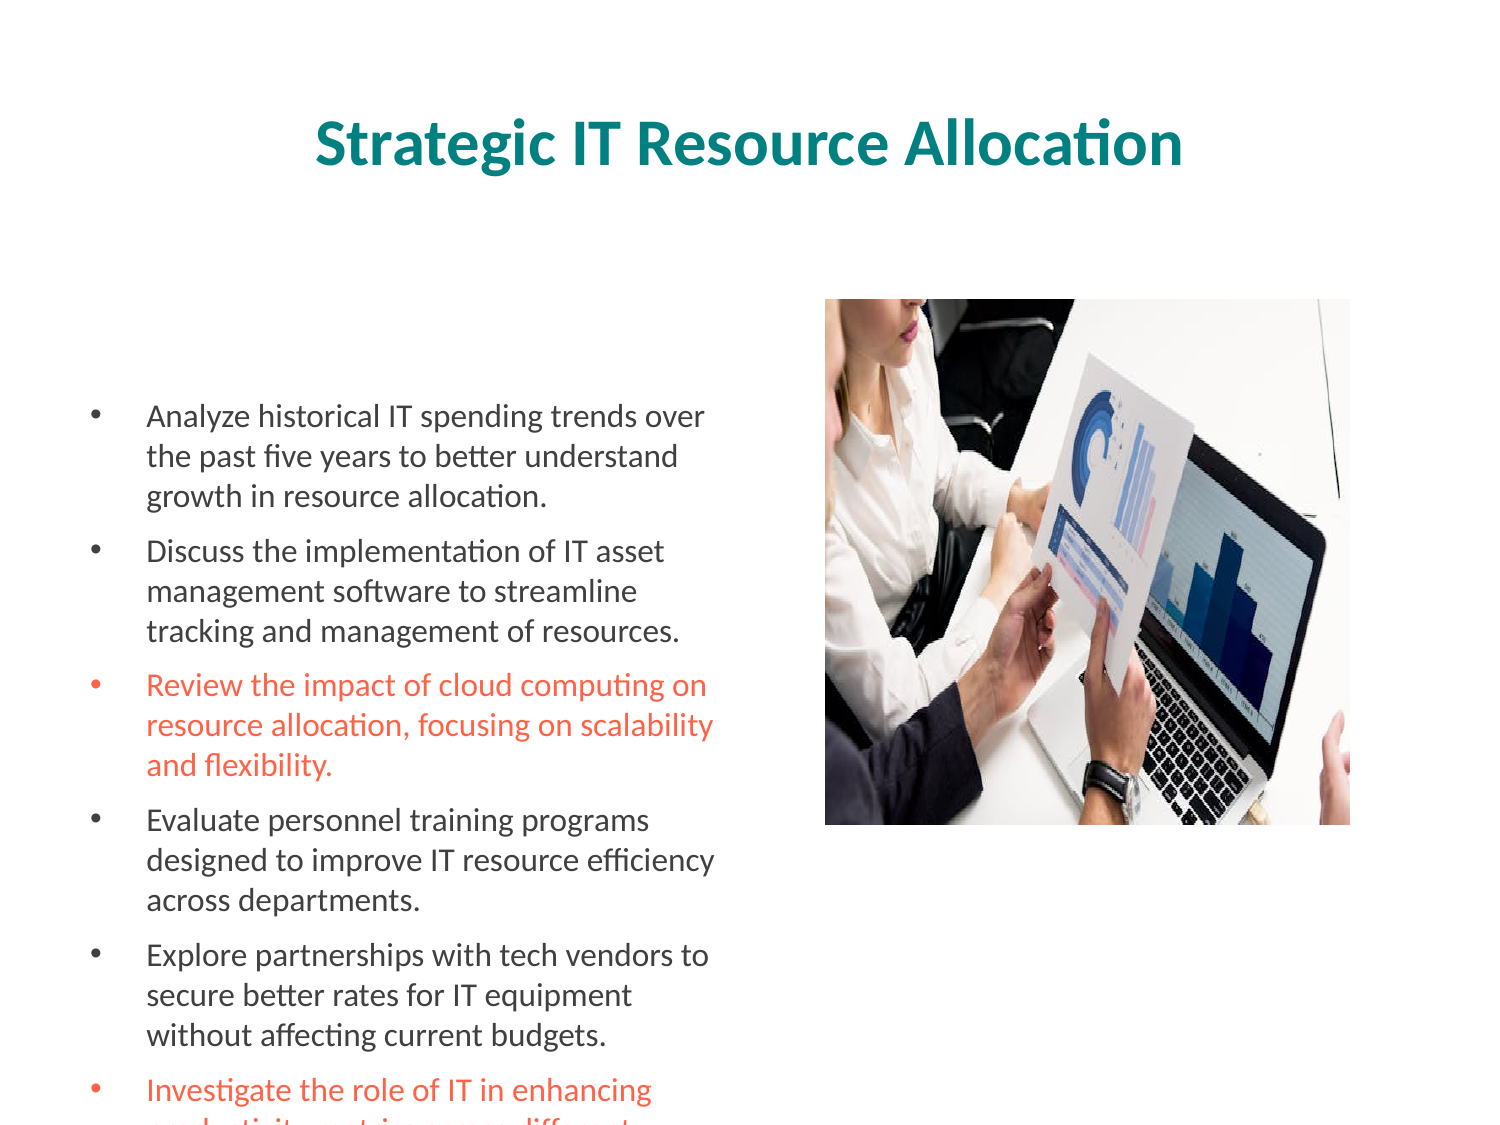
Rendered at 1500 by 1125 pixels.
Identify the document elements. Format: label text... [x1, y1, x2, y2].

title Strategic IT Resource Allocation [75, 45, 1425, 233]
list Analyze historical IT spending trends over the past five years to better understand growth in resource allocation. Discuss the implementation of IT asset management software to streamline tracking and management of resources. Review the impact of cloud computing on resource allocation, focusing on scalability and flexibility. Evaluate personnel training programs designed to improve IT resource efficiency across departments. Explore partnerships with tech vendors to secure better rates for IT equipment without affecting current budgets. Investigate the role of IT in enhancing productivity metrics across different business units. Assess the integration of AI tools for optimizing IT resource allocation processes. [75, 299, 750, 900]
picture [824, 299, 1351, 826]
